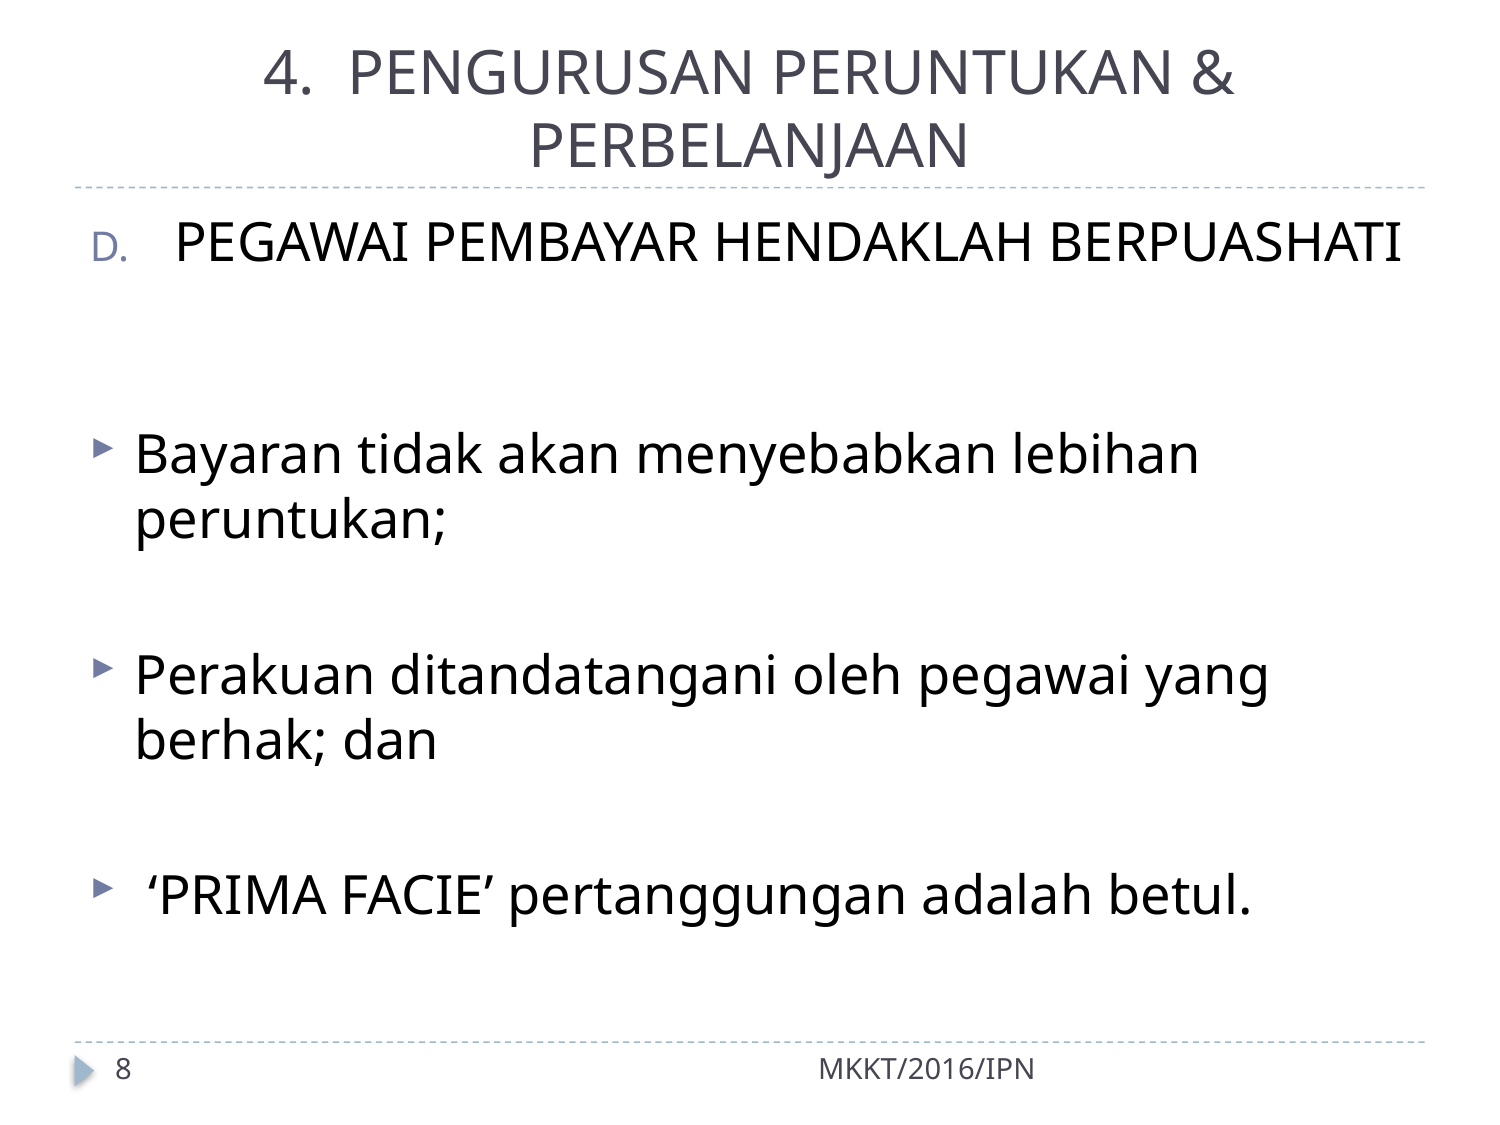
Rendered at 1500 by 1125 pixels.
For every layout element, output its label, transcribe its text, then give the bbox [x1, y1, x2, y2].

footer MKKT/2016/IPN [475, 1042, 1051, 1103]
text_box Bayaran tidak akan menyebabkan lebihan peruntukan; Perakuan ditandatangani oleh pegawai yang berhak; dan ‘PRIMA FACIE’ pertanggungan adalah betul. [74, 334, 1425, 1024]
slide_number 8 [100, 1042, 426, 1103]
title 4. PENGURUSAN PERUNTUKAN & PERBELANJAAN [75, 24, 1425, 188]
list PEGAWAI PEMBAYAR HENDAKLAH BERPUASHATI [75, 200, 1425, 334]
